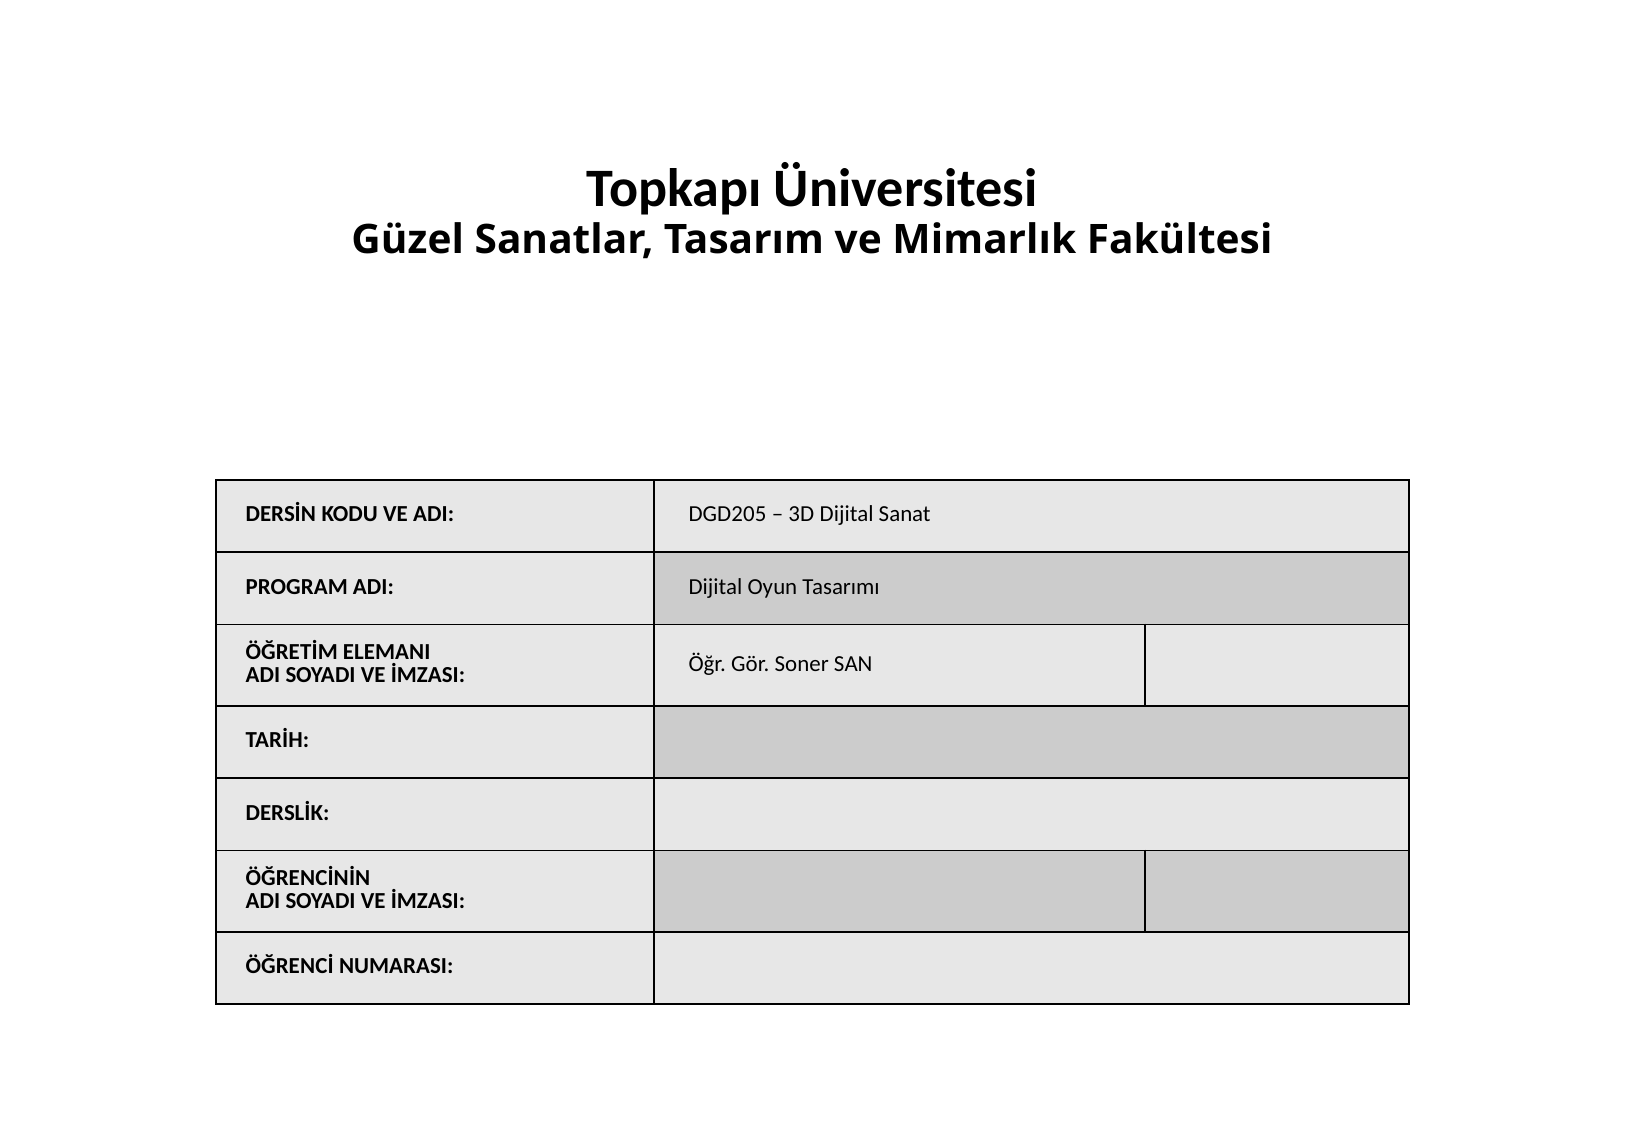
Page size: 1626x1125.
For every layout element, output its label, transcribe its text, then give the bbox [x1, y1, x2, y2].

table_cell [1146, 851, 1408, 931]
table_cell [655, 933, 1408, 1003]
table_cell [655, 851, 1144, 931]
table_header DGD205 – 3D Dijital Sanat [655, 481, 1408, 551]
title Topkapı Üniversitesi Güzel Sanatlar, Tasarım ve Mimarlık Fakültesi [203, 111, 1422, 311]
table_cell Dijital Oyun Tasarımı [655, 553, 1408, 624]
table_cell [655, 707, 1408, 777]
table_cell DERSLİK: [217, 779, 653, 850]
table_cell Öğr. Gör. Soner SAN [655, 625, 1144, 705]
table_header DERSİN KODU VE ADI: [217, 481, 653, 551]
table_cell PROGRAM ADI: [217, 553, 653, 624]
table_cell TARİH: [217, 707, 653, 777]
table_cell [1146, 625, 1408, 705]
table_cell ÖĞRENCİNİN ADI SOYADI VE İMZASI: [217, 851, 653, 931]
table_cell ÖĞRENCİ NUMARASI: [217, 933, 653, 1003]
table_cell ÖĞRETİM ELEMANI ADI SOYADI VE İMZASI: [217, 625, 653, 705]
table_cell [655, 779, 1408, 850]
